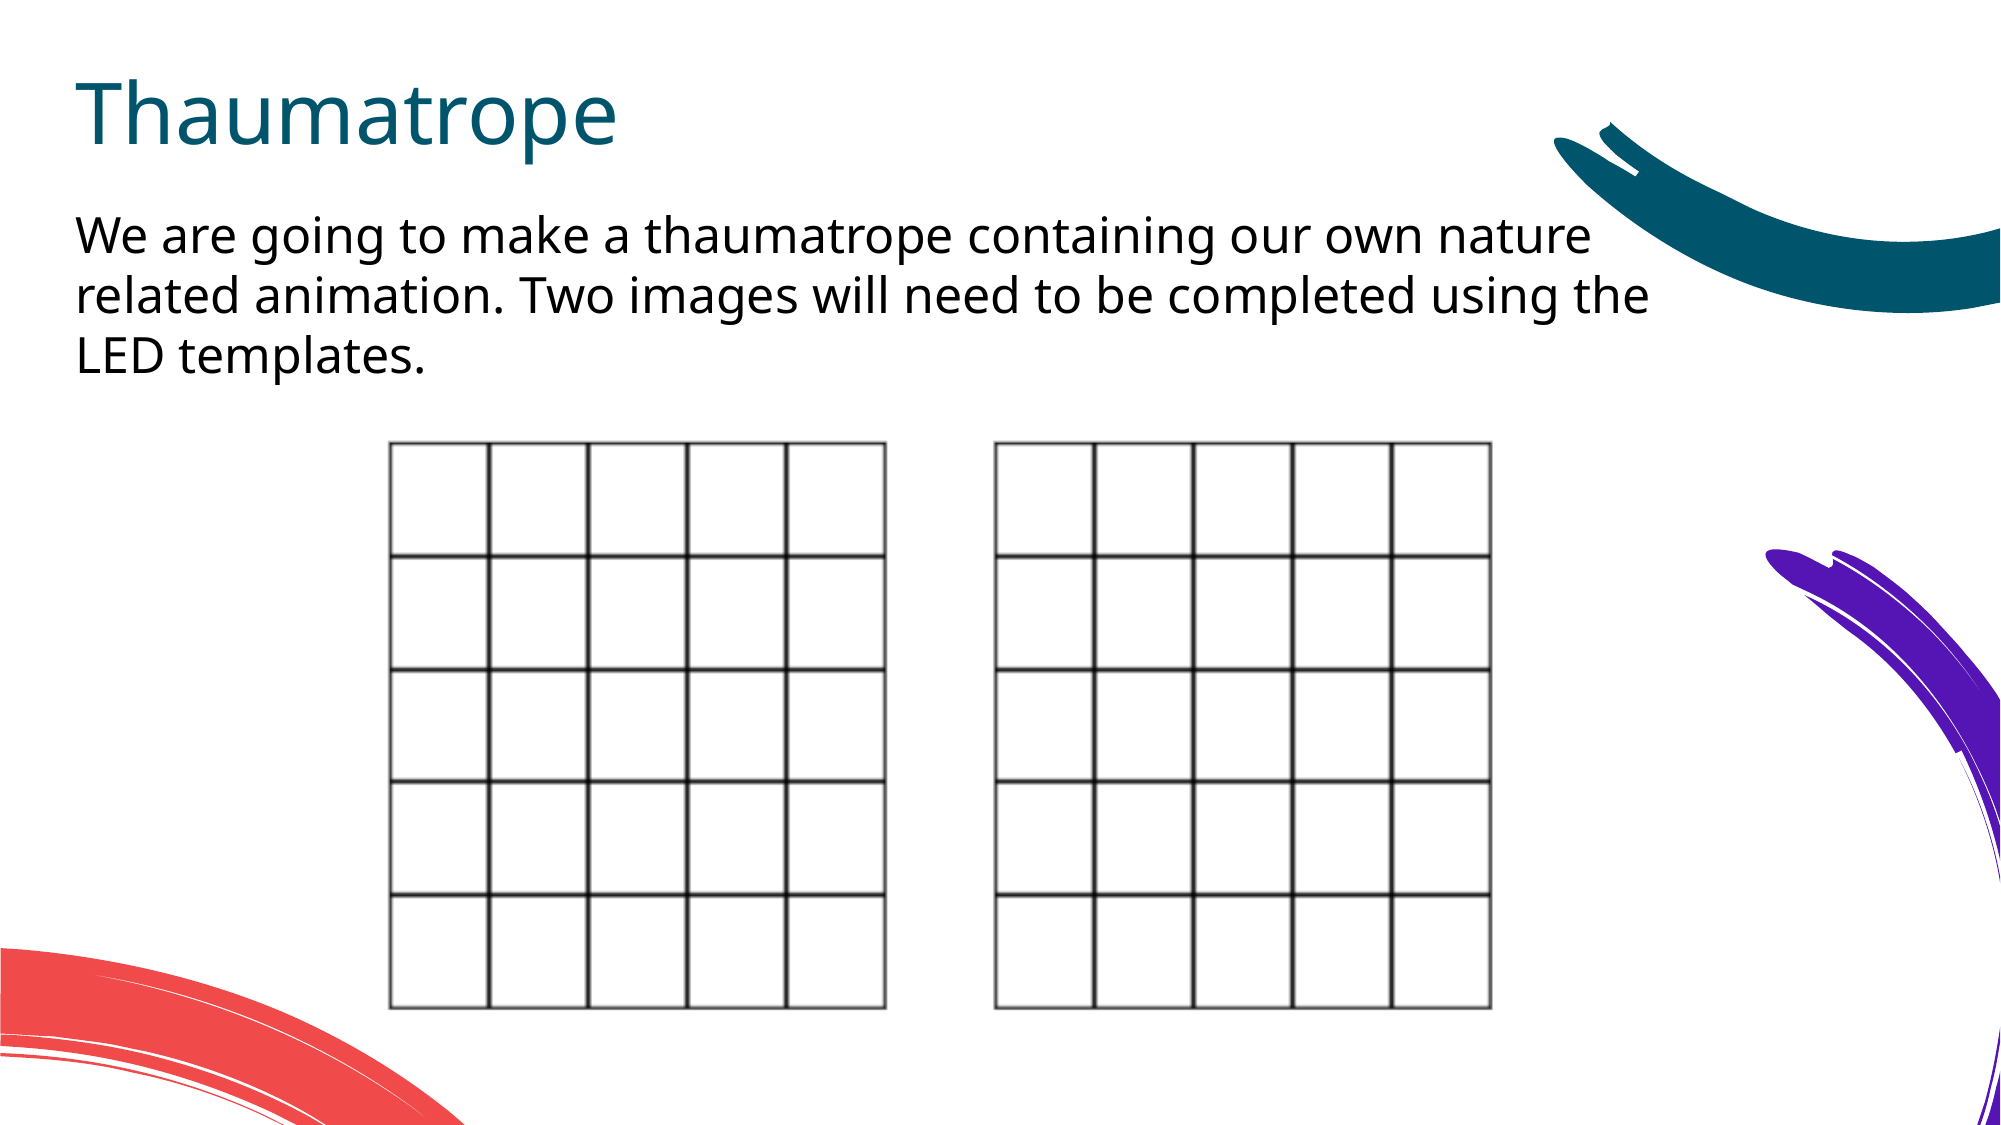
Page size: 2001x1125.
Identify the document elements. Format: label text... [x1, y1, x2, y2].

title Thaumatrope [55, 50, 1828, 184]
list We are going to make a thaumatrope containing our own nature related animation. Two images will need to be completed using the LED templates. [55, 183, 1716, 1011]
picture [365, 425, 1518, 1030]
